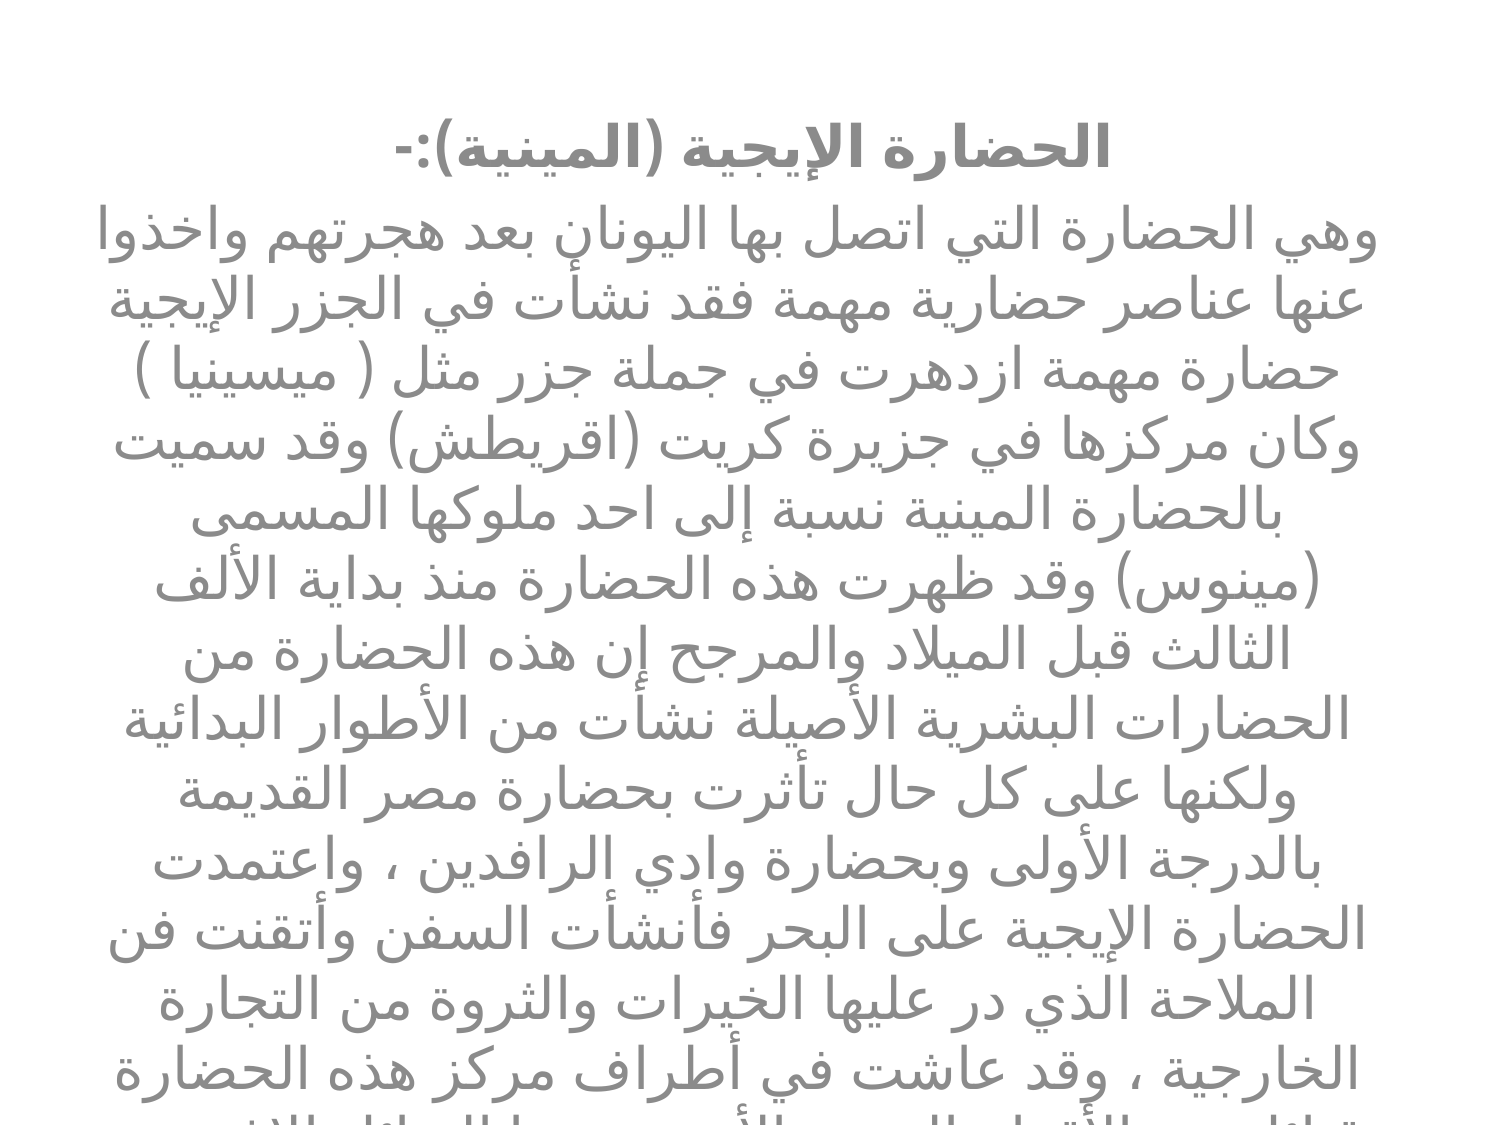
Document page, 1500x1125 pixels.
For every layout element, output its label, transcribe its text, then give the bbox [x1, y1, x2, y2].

subtitle الحضارة الإيجية (المينية):- وهي الحضارة التي اتصل بها اليونان بعد هجرتهم واخذوا عنها عناصر حضارية مهمة فقد نشأت في الجزر الإيجية حضارة مهمة ازدهرت في جملة جزر مثل ( ميسينيا ) وكان مركزها في جزيرة كريت (اقريطش) وقد سميت بالحضارة المينية نسبة إلى احد ملوكها المسمى (مينوس) وقد ظهرت هذه الحضارة منذ بداية الألف الثالث قبل الميلاد والمرجح إن هذه الحضارة من الحضارات البشرية الأصيلة نشأت من الأطوار البدائية ولكنها على كل حال تأثرت بحضارة مصر القديمة بالدرجة الأولى وبحضارة وادي الرافدين ، واعتمدت الحضارة الإيجية على البحر فأنشأت السفن وأتقنت فن الملاحة الذي در عليها الخيرات والثروة من التجارة الخارجية ، وقد عاشت في أطراف مركز هذه الحضارة قبائل من الأقوام الهندية الأوربية منها القبائل الإغريقية الهمجية التي تعلمت منها أصول الحضارة وأنشأت حضارة فرعية مشتقة هي الحضارة الإغريقية التي أضافت إلى تراث الحضارة المينية كثيرا من العناصر الجديدة في تاريخ الحضارة البشرية ، وكانت القبائل الإغريقية هي التي قضت على أخر دولة مينية ، وقد هاجرت فلول من المينيين أو الإيجيين بعد القضاء على كيانهم السياسي إلى أنحاء الشرق الأدنى وجاء فرع منهم واستوطن سواحل البحر المتوسط الجنوبي ، وذهب فرع أخر منهم إلى أسيا الصغرى ، إن نهاية الحضارة فجأة كان في أواخر الألف الثاني قبلا الميلاد بسبب هجرات الأقوام الهندية الأوربية ولاسيما القبائل اليونانية التي كونت فيما بعد الحضارة اليونانية ، لقد استعملت الحضارة المينية نوعا من الخط الصوري لم تحل رموزه فلذلك لا نعرف أشياء كثيرة عن الأقوام التي أنشأت الحضارة المينية ولاسيما لغتهم وأصلهم. الحضارة الميسينية :- سميت بهذا الاسم نسبة إلى مدينة (مايسيناي) التي ازدهرت في العصر البرونزي الأخير (1600-1100ق.م) حيث اشتهرت هذه الحضارة ببناء القصور ويرجح ذلك إلى كثرة الثروات التي انهالت عليها عن طريق التجارة إذ لعبت المعادن دورا بارزا في هذه التجارة. مجيء اليونان : يكتنف الغموض تاريخ هذا العصر ، ومن الصعوبة ايضاح خطوطه العامة عن الآخيين والفريجيين الذين سكنوا آسيا الصغرى ، اذ اختلف المؤرخون في نسبة منشأهم ، ومهما يكن فقد حدث في آسيا الصغرى ان هؤلاء القوم قد عبروا مضيق البسفور ودخلوا على شكل موجات كانت تتعاقب على البلاد اليونانية الاوربية والآسيوية الواحدة بعد الاخرى ، فتقذف بالسكان الاصليين امامها او تتركهم في اماكنهم وتخضعها الى سلطانهم ، وادت هذه الغزاوت الى زوال عدد من المدن العامرة . ينتمي اليونانيون إلى القبائل الهندية الاوربية وهم ()، ليسوا من جنس واحد، بل خليط من المايسينيين والنورديين والاقوام الاوربية التي نزحت من السهوب الروسية ومن وادي الدانوب الاعلى ، وبذلك تكون اجناس البحر المتوسط والجماعات النوردية قد امتزجت وكونت القبائل اليونانية العديدة في تاريخ اليونان . اي بالمعنى الواسع ان الاغريق المعروفين في التاريخ لم يكونوا من جنس واحد ولكنهم صاروا وحدة في القرابة والاختلاط ، وان اشعار هومر فيها مآثر من ازمان قديمة ، لذلك فبامكاننا ان نعرف ان القبائل الآخية او (الآخيين) اقدم قبائل الاغريق. لقد خدمت الظروف السياسية هذه القبائل الرحل الهمج ، عندما تدهورت الحضارة المانيوية والمايسنية في الجزر الايجية وفي بلاد اليونان في نهاية الالف الثاني قبل الميلاد ، اذ صادف اضمحلال هذه الاقوام زمن هجرة الشعوب الهندية الاوربية وتحركها من الشرق القديم وفي البلاد اليونانية والايجية ، فتعرضت الاقوام الايجية الى زحف القبائل الهندية الاوربية المتمثلة بالاغريق في هذه البلاد، فأخذت القبائل الاغريقية تحل تدريجياً محل الايجيين اذ قتل اكثر افرادها واجبروا على الخضوع وأخرج قسم منهم خارج البلاد . وفي حدود (1200 ق.م) انتهى دور حكام مايسيناي وجزر بحر ايجه والمدن الاخرى على يد هؤلاء الغزاة بعد ان انتظم هذا الشعب واستقر في الرقعة المعدة له واصبحت وطناً له جنوبي شبه الجزيرة البلقانية والجزر الايجية وساحل آسيا الصغرى الغربي ، وقد اتصف الآخيون من الاغريق بصفة رئيسة هي ثقتهم بقوتهم واطمئنانهم الى مستقبلهم والى مصيرهم ، وهذا ما دفع بعض المؤرخين ان يطلق على هذا العصر عصر الابطال . لقد دفعتهم هذه الصفة الى التخلص من الكريتين ، لاسيما الاغريق اكثر منهم عدداً واشد بأساً مع وجود هجرات مستمرة تأتيهم تباعاً من ابناء جنسهم الهندي الاوربي مما جعلتهم يؤلفون اكبر قوة تدفع الكريتين الى الخارج . لقد احتلوا القلاع والقصور في جزيرة كريت ،وسكنوا فيها واخذوا كثيراً من حضارتهم لأنهم كانوا في طور البداوة ولا دارية لهم بشؤون الحضارة . ان هذه الطليعة الاغريقية كانت تمثل الابطال الذين تغنى بهم هومر الشاعر الاغريقي البصير ، الذي ألف (الالياذة) و (الاوديسة) وهي ملاحم شعرية طويلة تصف حروب طروادة ومغامرات احد ابطال الاغريق . إن الهجوم الهندي الاوربي المتمثل بالاغريق على العالم الايجي مزق شمل سكانه الذين كانوا قد بلغوا درجة عالية من الرقي والمدنية ، ولاسيما الكريتيون منهم ولم تأت سنة (1200 ق.م) حتى كانت الهجمة الشمالية قد انتشرت وكادت تغطي المدنية الايجية . ومن الاشياء المهمة التي اندرثرت واضمحلت بالتمام بعد الهجوم اليوناني هي الكتابة الكريتية هذا الى جانب بقاء قسم من الصناع الايجيين الذين بقوا في بلادهم ، ليكون الاساس الذي بني عليه اليونان حضارتهم بعد ذلك . أما الايجيون الذين لم يهربوا من اليونان القادمين عليهم فانهم اختلطوا بالفاتحين ، فنتج عن هذا الاختلاط جنس جديد قام منه يونان التاريخ المعروفين الآن، ولا نستطيع ان نعين بالضبط كم من الدم الايجي يمكن ان يكون جرى في عروق اليونانيين ، ولكن عبقرية فلاسفة اليونان وحضارتهم ترجع في جذورها الى العبقرية الايجية التي سبقتهم بالحضارة ولم تكن نتيجة هذا الاختلاط بالدم فقط بل نفذت الى اللغة واصبحت اللغة اليونانية لسان العالم الايجي ، وان كانت لم تمح اثر اللغة الايجية في البلاد ، وهذا ما لمسناه في اسماء اكثر المدن القديمة والانهار والجبال ، اذ حافظت على اسمائها الايجية . وفي هذه البلاد الجديدة على هؤلاء الغزاة كانت تمتاز بصفات جغرافية مميزة ، فقد تكثر الجزر والخلجان وهذا ما ساعد على قيام ممالك وامارات صغيرة اثرت تأثيراً واضحاً في تاريخ اليونان ، لذلك نستطيع ان نقسم عهود التاريخ اليوناني الى جملة نقاط . الهجرة اليونانية وموجز تاريخهم :- اليونان من الأقوام الكثيرة التي تعرف بعائلة لغاتها (الآرية) أو الهندية الأوربية والأقوام التي تتكلم بهذه العائلة اللغوية ليست من جنس واحد بل كانوا على الأرجح نتيجة اختلاط ما لا يقل عن ثلاثة عروق كعرق البحر المتوسط والأقوام المينية مع الأقوام الآرية ، ويغلب على اليونانيين ( الأثينيين) عرق البحر المتوسط ويرجح إن مهدهم القديم كان في مكان ما في الواحات ومناطق المراعي في جنوب روسيا إلى بحر قزوين ويرجح البعض إلى إن وادي الدانوب الأعلى هو مهدهم الأصلي ويقدر الزمن الذي بدأت فيه فروع من هذه الأقوام تهاجر موطنها الأصلي بحوالي بداية الألف الثاني قبل الميلاد واتخذت هجراتها اتجاهات مختلفة إلى أوربا الجنوبية والغربية والى الشرق الأدنى والهند وجاء بعضهم إلى وادي الرافدين ، وكانت القبائل الهندية الأوربية مقسمة إلى قبائل ذات خيول وماشية وأغنام وهم رعاة بالدرجة الأولى ولكنهم كانوا يعرفون الزراعة وكانت لديهم العربات ذات العجلات ولاشك في أنهم اقتبسوا البرونز من حضارات الشرق القديم واخذوا الحديد فيما بعد ، إن السبب الرئيسي لهجرة هذه الأقوام هو انجذابهم إلى خيرات حضارات الشرق القديم وأيضا تكاثر أعداد سكانهم يضاف إلى ذلك مواسم القحط الدورية التي كانت تحدث في مواطنهم الأصلية ، وقد استمرت هجراتها قرونا كثيرة وكانت بدرجات مختلفة سواء على شكل جماعات صغيرة أو على شكل غزوات اختلفت في مناطق توجهها، وكانت القبائل الإغريقية من جملة القبائل التي اتجهت إلى جزر بحر ايجة والتي كان فيها حضارة مزدهرة كما اشرنا وعاشت هذه القبائل في أطراف الحضارة الإيجية وأخذت تقتبس منها وكانت هذه القبائل المهاجرة خليطة وهذا يدل على إن الإغريق المعروفين بالتاريخ لم يكونوا من عرق خالص ولكنهم صاروا وحدة بالتقارب والاختلاط ، وأولى الهجرات الإغريقية مثلتها القبائل (الاخية) وقد كانت الحضارة الإيجية في أوج عظمتها وطور ازدهارها لذلك لم يستطع هؤلاء الإغريق من الانقضاض عليها بل كانوا يتعلمون منها أصول الحضارة ، وبعد فترة جاءت قبائل إغريقية عن طريق نفس الهجرات وهم (الدوريين) منذ 1500ق.م فأخذت هذه تخضع القبائل الإغريقية السابقة أي القبائل الاخية ثم بدأت بغزو الحضارة الإيجية وتخضع مدنها وفي حدود 1300-1100ق.م بدأت قبائل أخرى تستحوذ على مواطن الحضارة الإيجية ومن هؤلاء الإغريق (الأيونيين) ويمكننا أن نعد نهاية الحضارة الإيجية بحدود 1200-1100ق.م وقد اقتسمت القبائل الإغريقية اليونان والجزر الإيجية وكذلك سواحل أسيا الصغرى فيما بينها فتمكن الدوريين في الجنوب والأيونيين في الوسط والايوليون في الشمال ، وكان مصير الإيجيين أما القتل أو الخضوع أو الهجرة وهكذا بدأ استيطان اليونان (الإغريق) في موطنهم. () طه باقر ، المقدمة ، ج2 ، ص527 . [64, 101, 1412, 1083]
